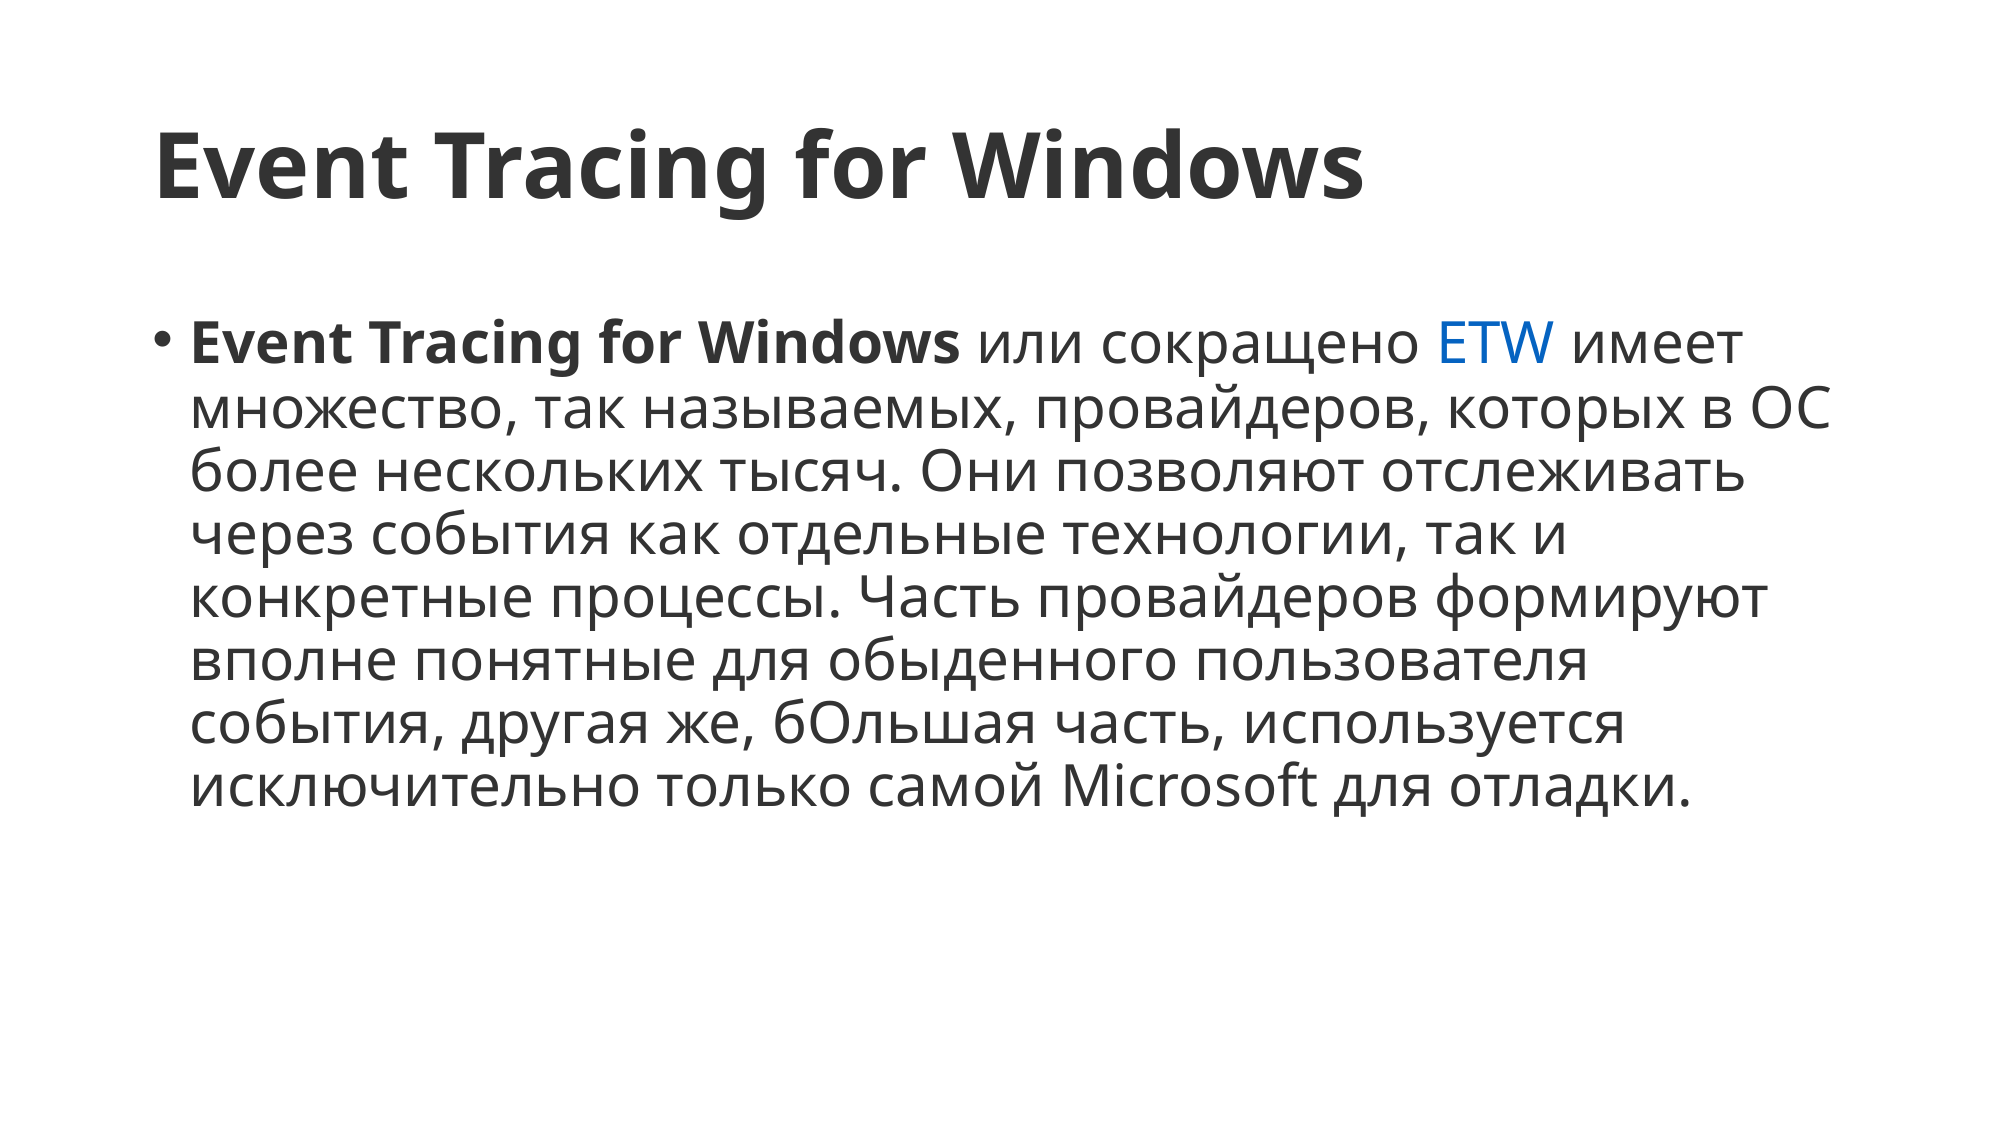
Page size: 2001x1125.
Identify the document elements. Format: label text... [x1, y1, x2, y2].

title Event Tracing for Windows [137, 59, 1863, 278]
list Event Tracing for Windows или сокращено ETW имеет множество, так называемых, провайдеров, которых в ОС более нескольких тысяч. Они позволяют отслеживать через события как отдельные технологии, так и конкретные процессы. Часть провайдеров формируют вполне понятные для обыденного пользователя события, другая же, бОльшая часть, используется исключительно только самой Microsoft для отладки. [137, 299, 1863, 1014]
